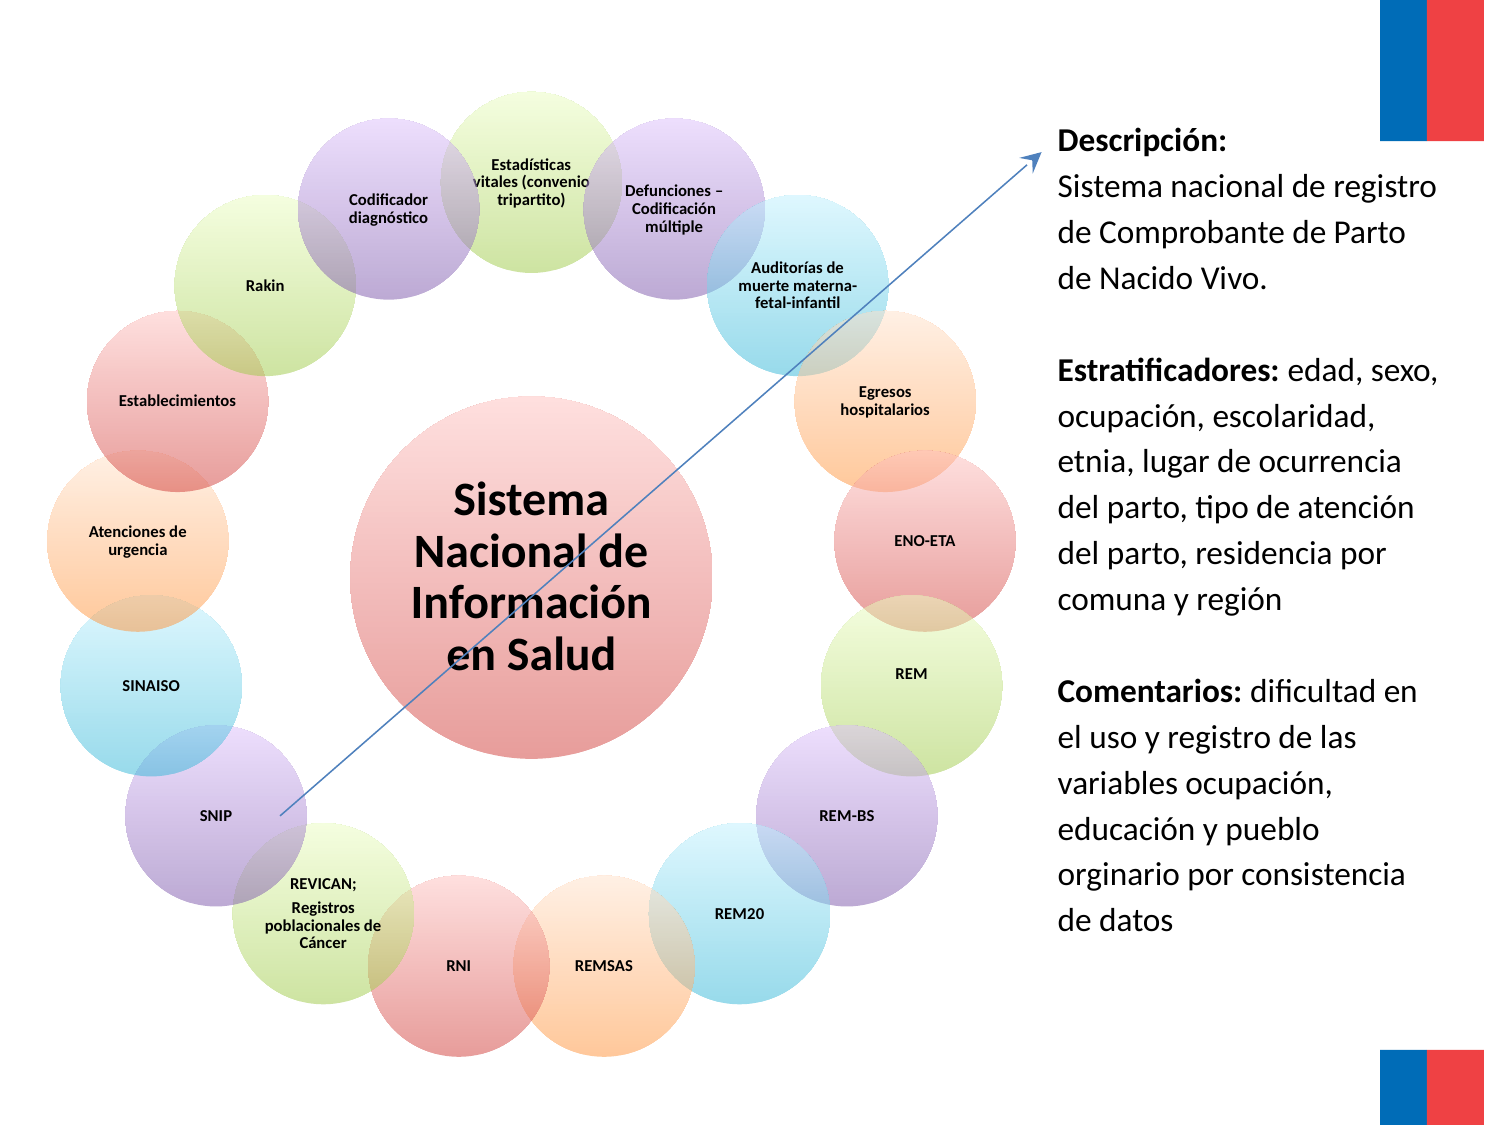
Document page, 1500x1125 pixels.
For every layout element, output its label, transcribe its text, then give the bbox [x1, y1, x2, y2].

text_box Descripción: Sistema nacional de registro de Comprobante de Parto de Nacido Vivo. Estratificadores: edad, sexo, ocupación, escolaridad, etnia, lugar de ocurrencia del parto, tipo de atención del parto, residencia por comuna y región Comentarios: dificultad en el uso y registro de las variables ocupación, educación y pueblo orginario por consistencia de datos [1042, 104, 1462, 526]
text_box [47, 91, 1016, 1057]
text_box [279, 151, 1042, 817]
